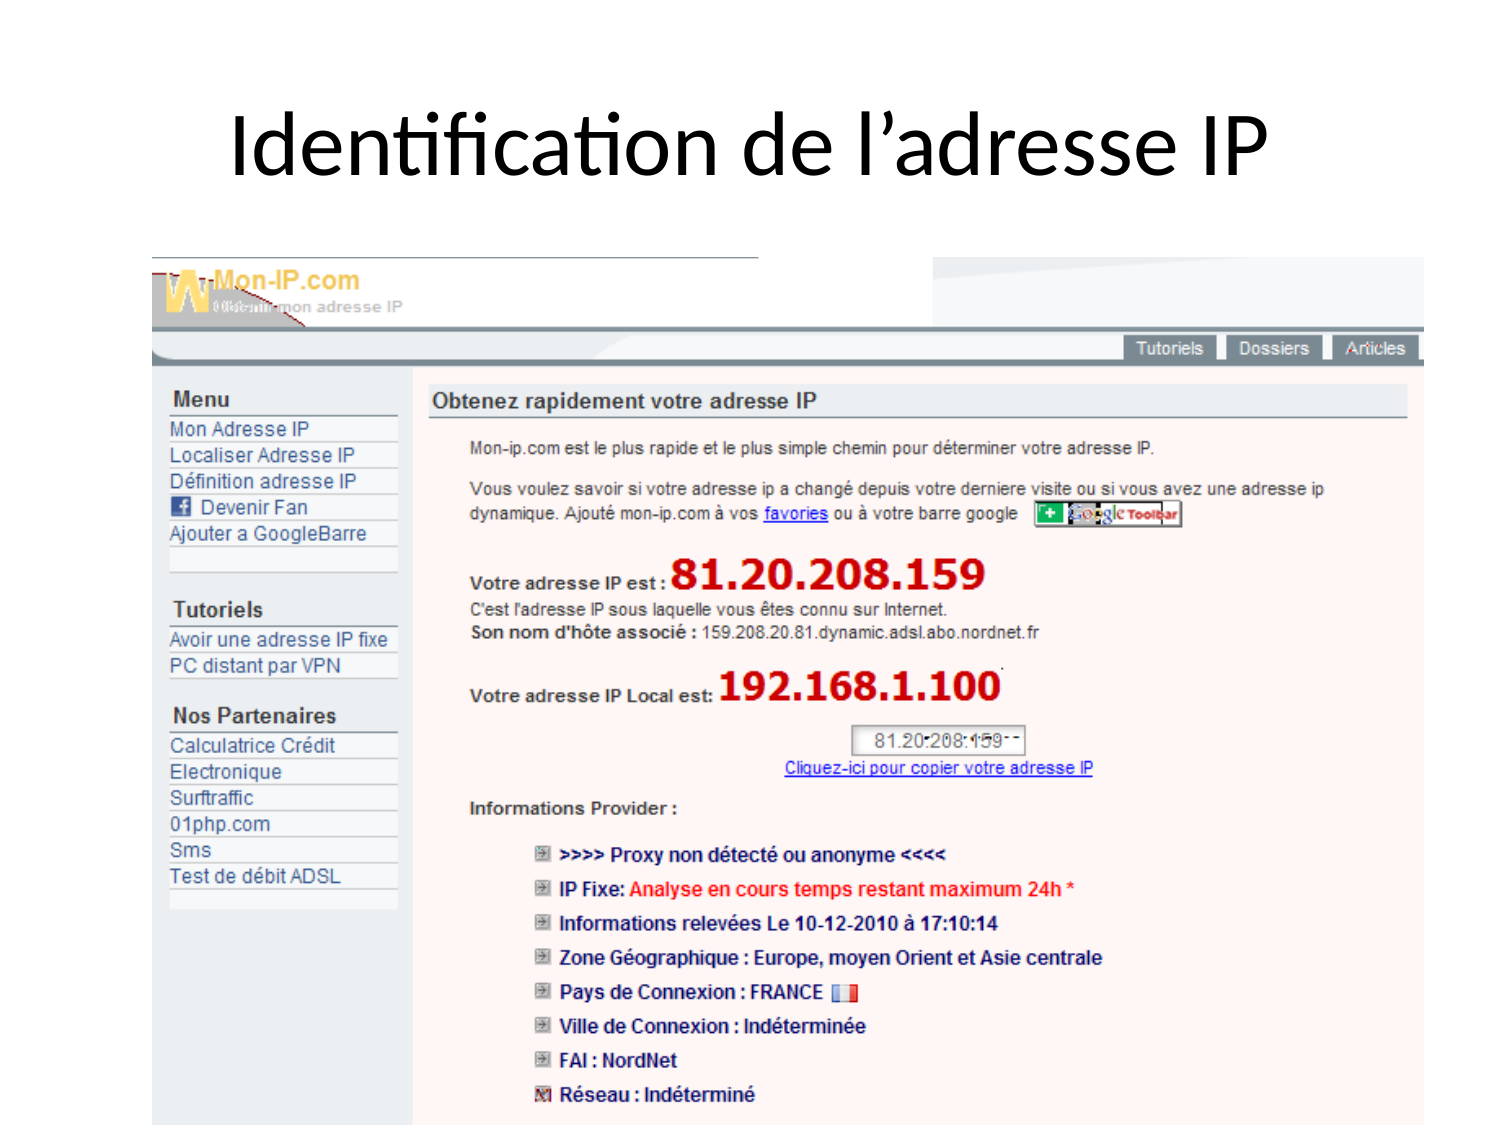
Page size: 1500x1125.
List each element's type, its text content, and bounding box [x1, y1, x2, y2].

picture [152, 257, 1424, 1125]
title Identification de l’adresse IP [75, 45, 1425, 233]
